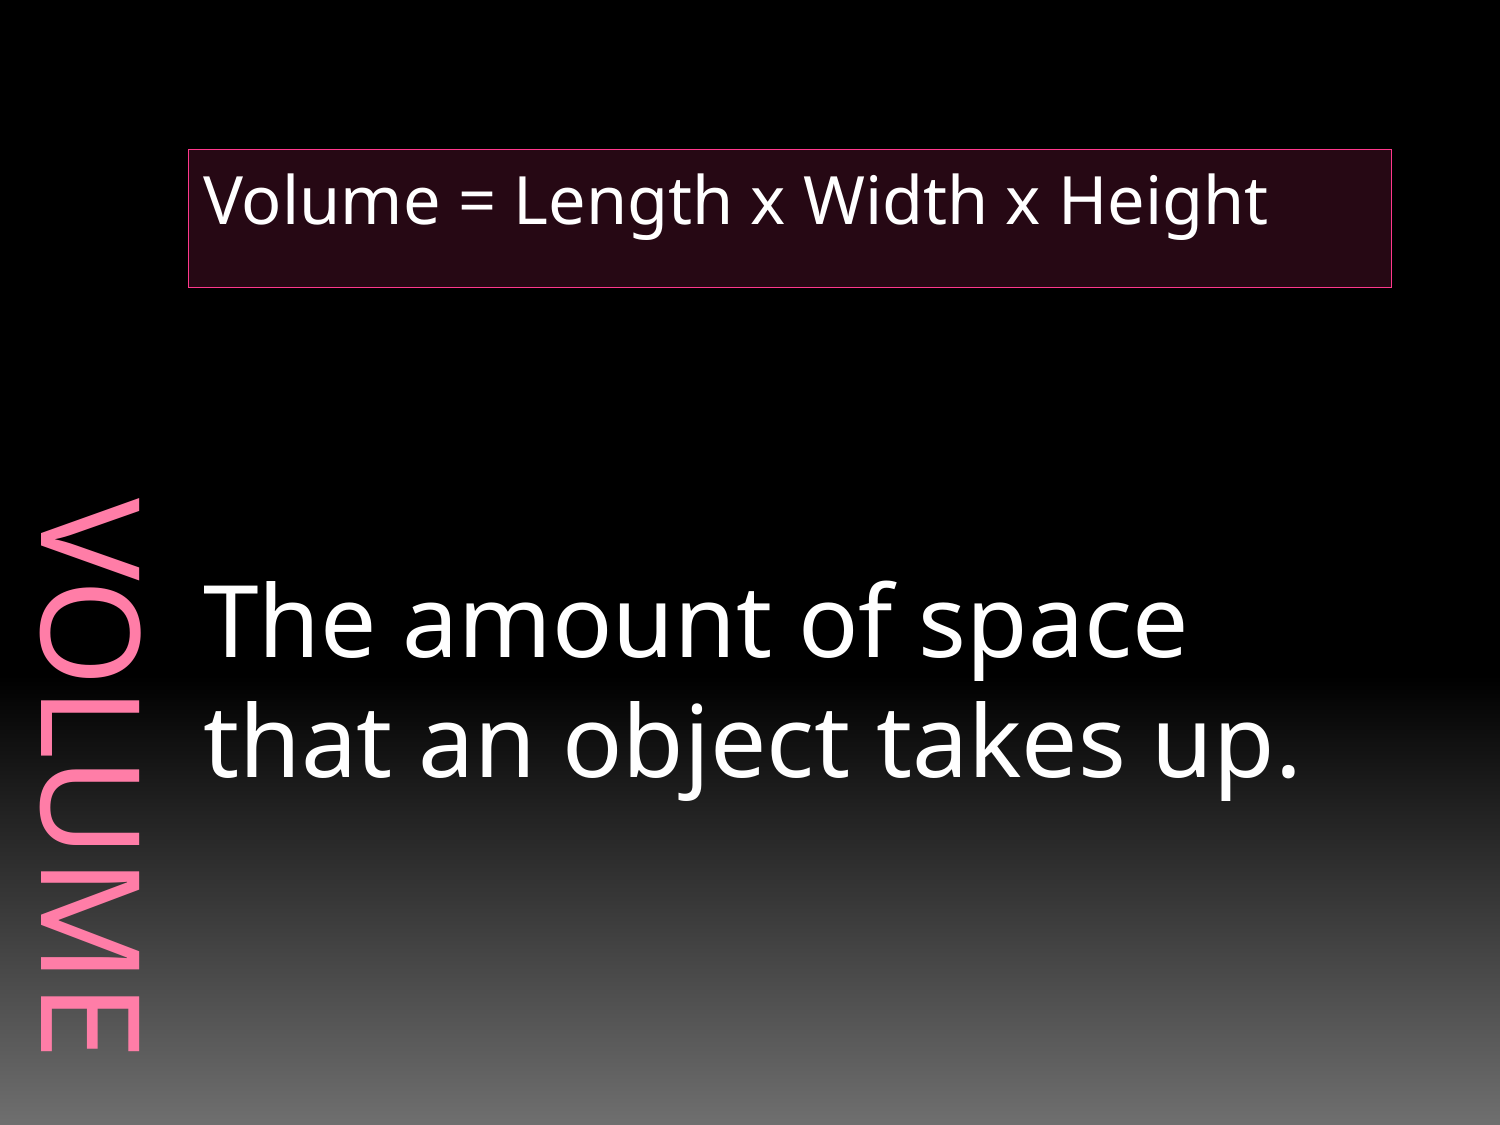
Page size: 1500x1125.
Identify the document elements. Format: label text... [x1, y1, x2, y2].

list Volume = Length x Width x Height [188, 149, 1392, 288]
title Volume [36, 24, 186, 1075]
text_box The amount of space that an object takes up. [188, 549, 1376, 805]
